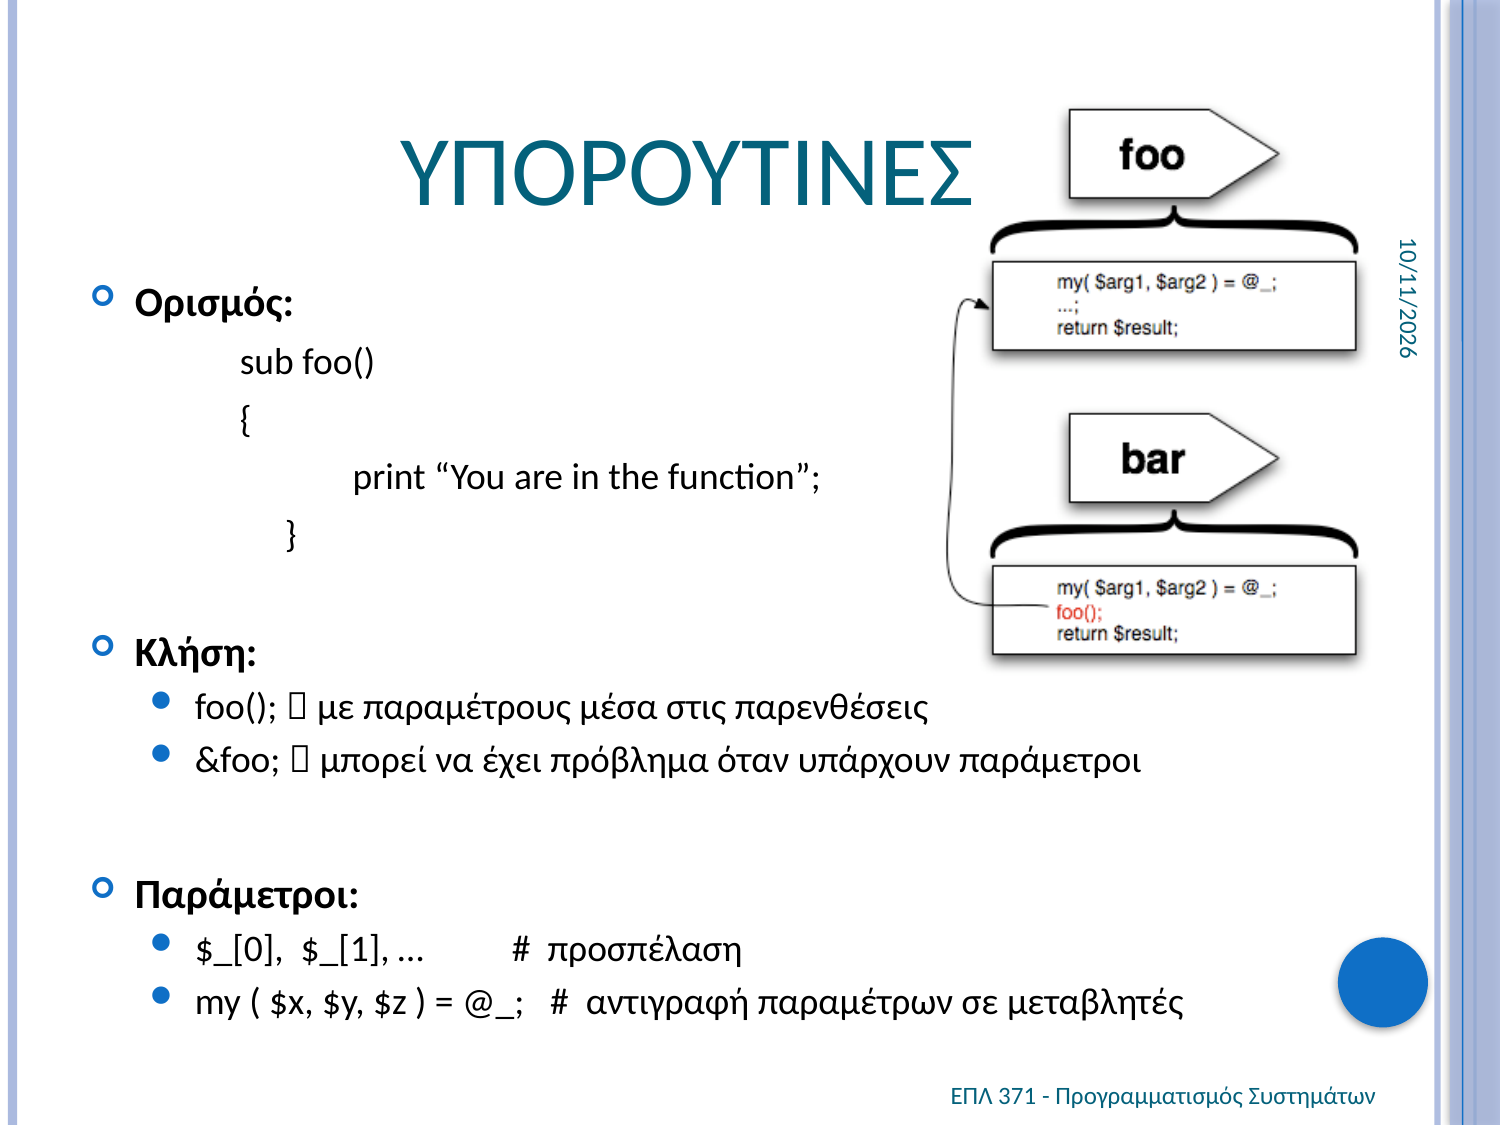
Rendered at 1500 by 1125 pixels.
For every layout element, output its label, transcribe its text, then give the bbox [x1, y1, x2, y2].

picture [926, 82, 1389, 693]
list Ορισμός: sub foo() { print “You are in the function”; } Κλήση: foo();  με παραμέτρους μέσα στις παρενθέσεις &foo;  μπορεί να έχει πρόβλημα όταν υπάρχουν παράμετροι Παράμετροι: $_[0], $_[1], … # προσπέλαση my ( $x, $y, $z ) = @_; # αντιγραφή παραμέτρων σε μεταβλητές [75, 267, 1300, 1035]
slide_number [1378, 43, 1442, 374]
footer ΕΠΛ 371 - Προγραμματισμός Συστημάτων [935, 1065, 1461, 1125]
title Υπορουτινεσ [75, 45, 1300, 233]
